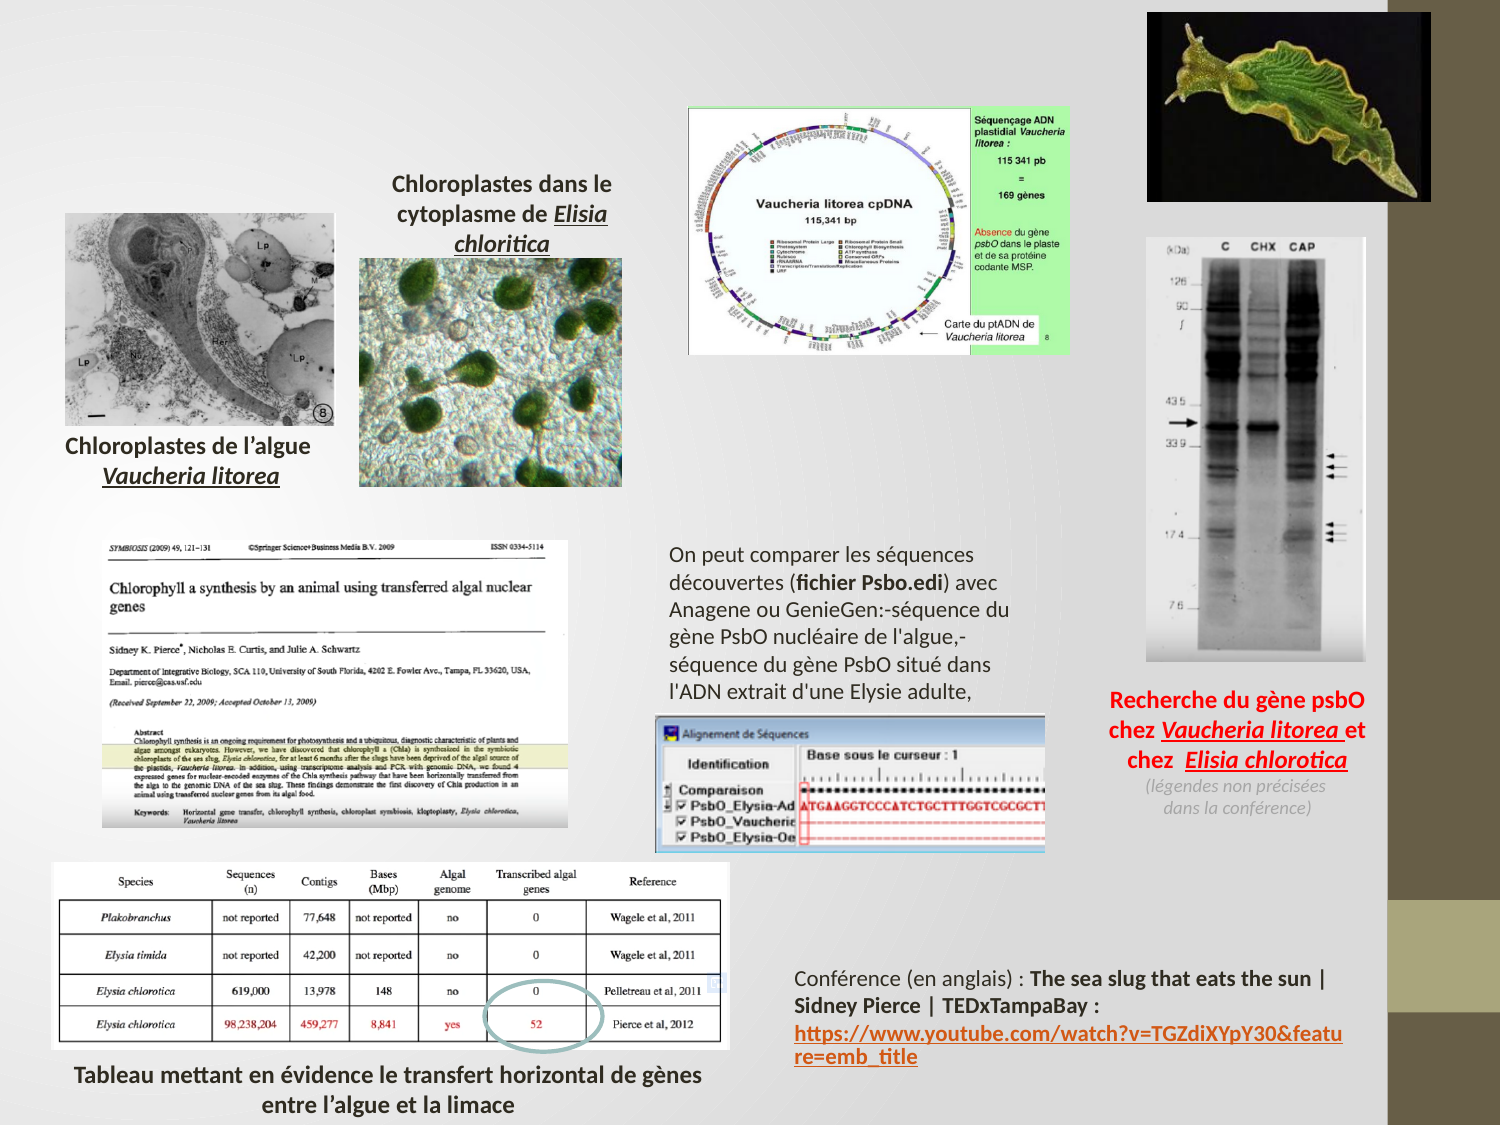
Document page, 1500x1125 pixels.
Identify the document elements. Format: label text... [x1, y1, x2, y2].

picture [64, 212, 337, 426]
picture [1146, 236, 1367, 662]
text_box Chloroplastes dans le cytoplasme de Elisia chloritica [334, 160, 671, 266]
text_box Recherche du gène psbO chez Vaucheria litorea et chez Elisia chlorotica (légendes non précisées dans la conférence) [1069, 676, 1406, 826]
picture [50, 862, 730, 1050]
picture [101, 540, 568, 828]
picture [1146, 12, 1432, 202]
text_box Chloroplastes de l’algue Vaucheria litorea [23, 421, 359, 497]
text_box Tableau mettant en évidence le transfert horizontal de gènes entre l’algue et la limace [47, 1051, 730, 1125]
picture [654, 713, 1045, 854]
text_box On peut comparer les séquences découvertes (fichier Psbo.edi) avec Anagene ou GenieGen:-séquence du gène PsbO nucléaire de l'algue,-séquence du gène PsbO situé dans l'ADN extrait d'une Elysie adulte, [654, 532, 1045, 711]
picture [358, 258, 623, 488]
picture [687, 106, 1071, 356]
text_box Conférence (en anglais) : The sea slug that eats the sun | Sidney Pierce | TEDxTampaBay : https://www.youtube.com/watch?v=TGZdiXYpY30&feature=emb_title [779, 955, 1366, 1054]
